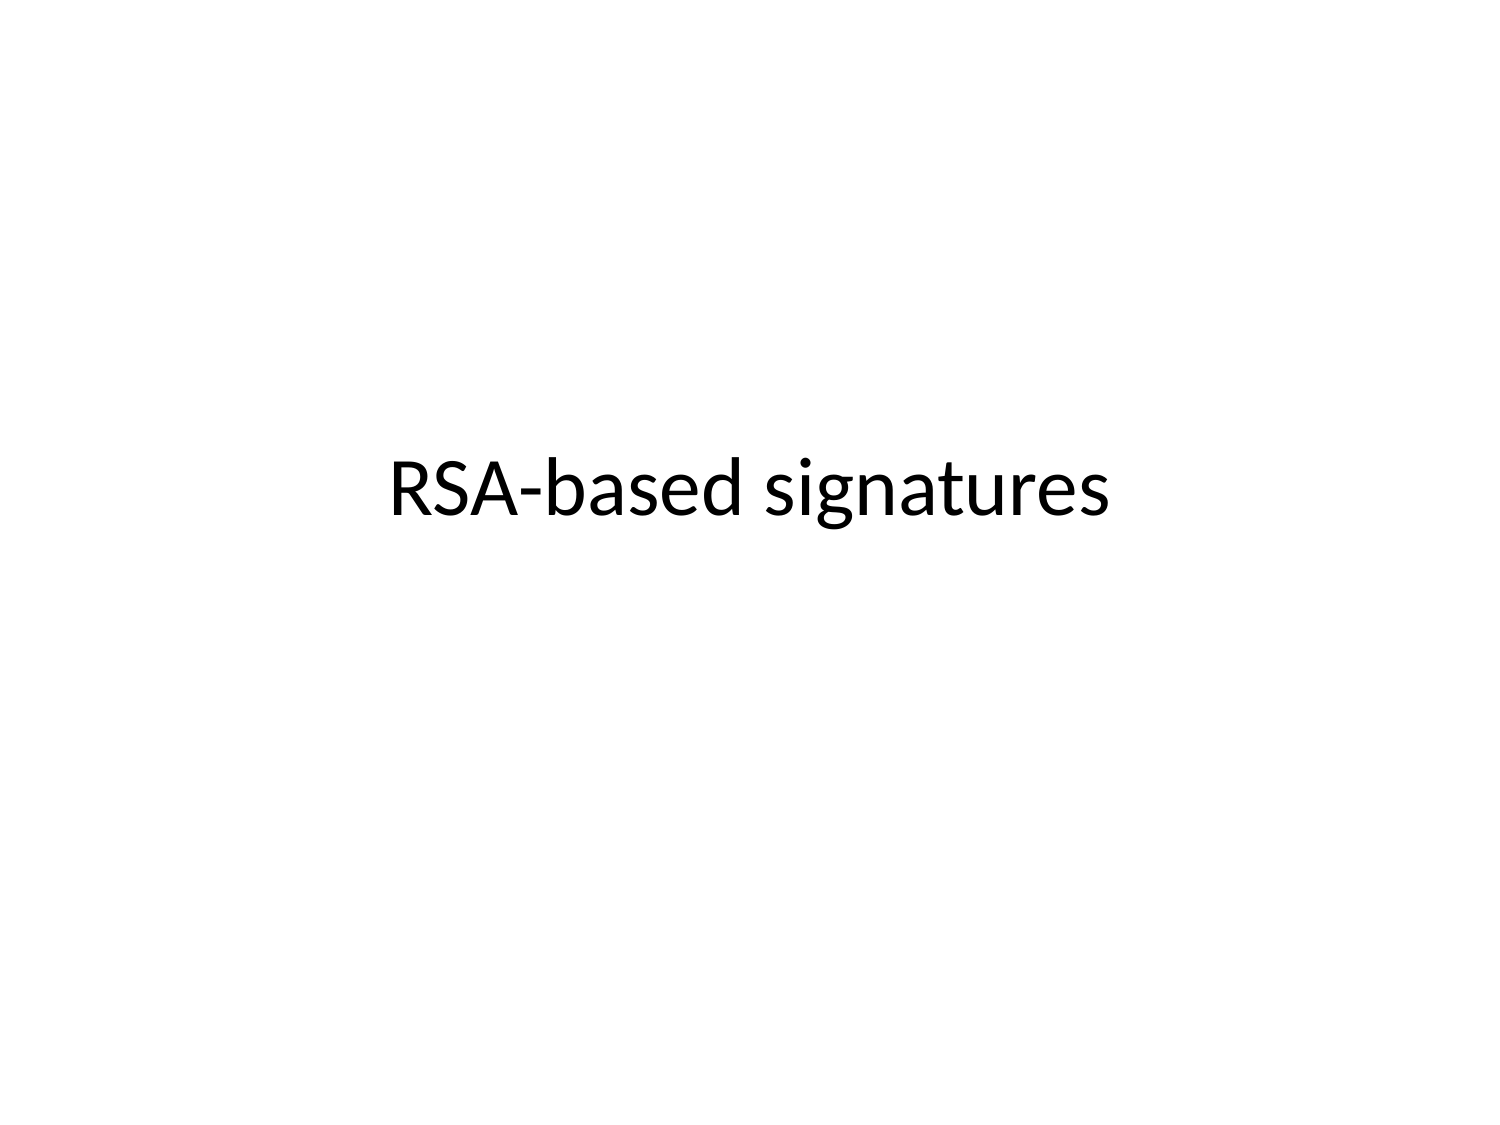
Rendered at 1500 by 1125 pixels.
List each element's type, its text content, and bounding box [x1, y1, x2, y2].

subtitle RSA-based signatures [225, 425, 1275, 713]
